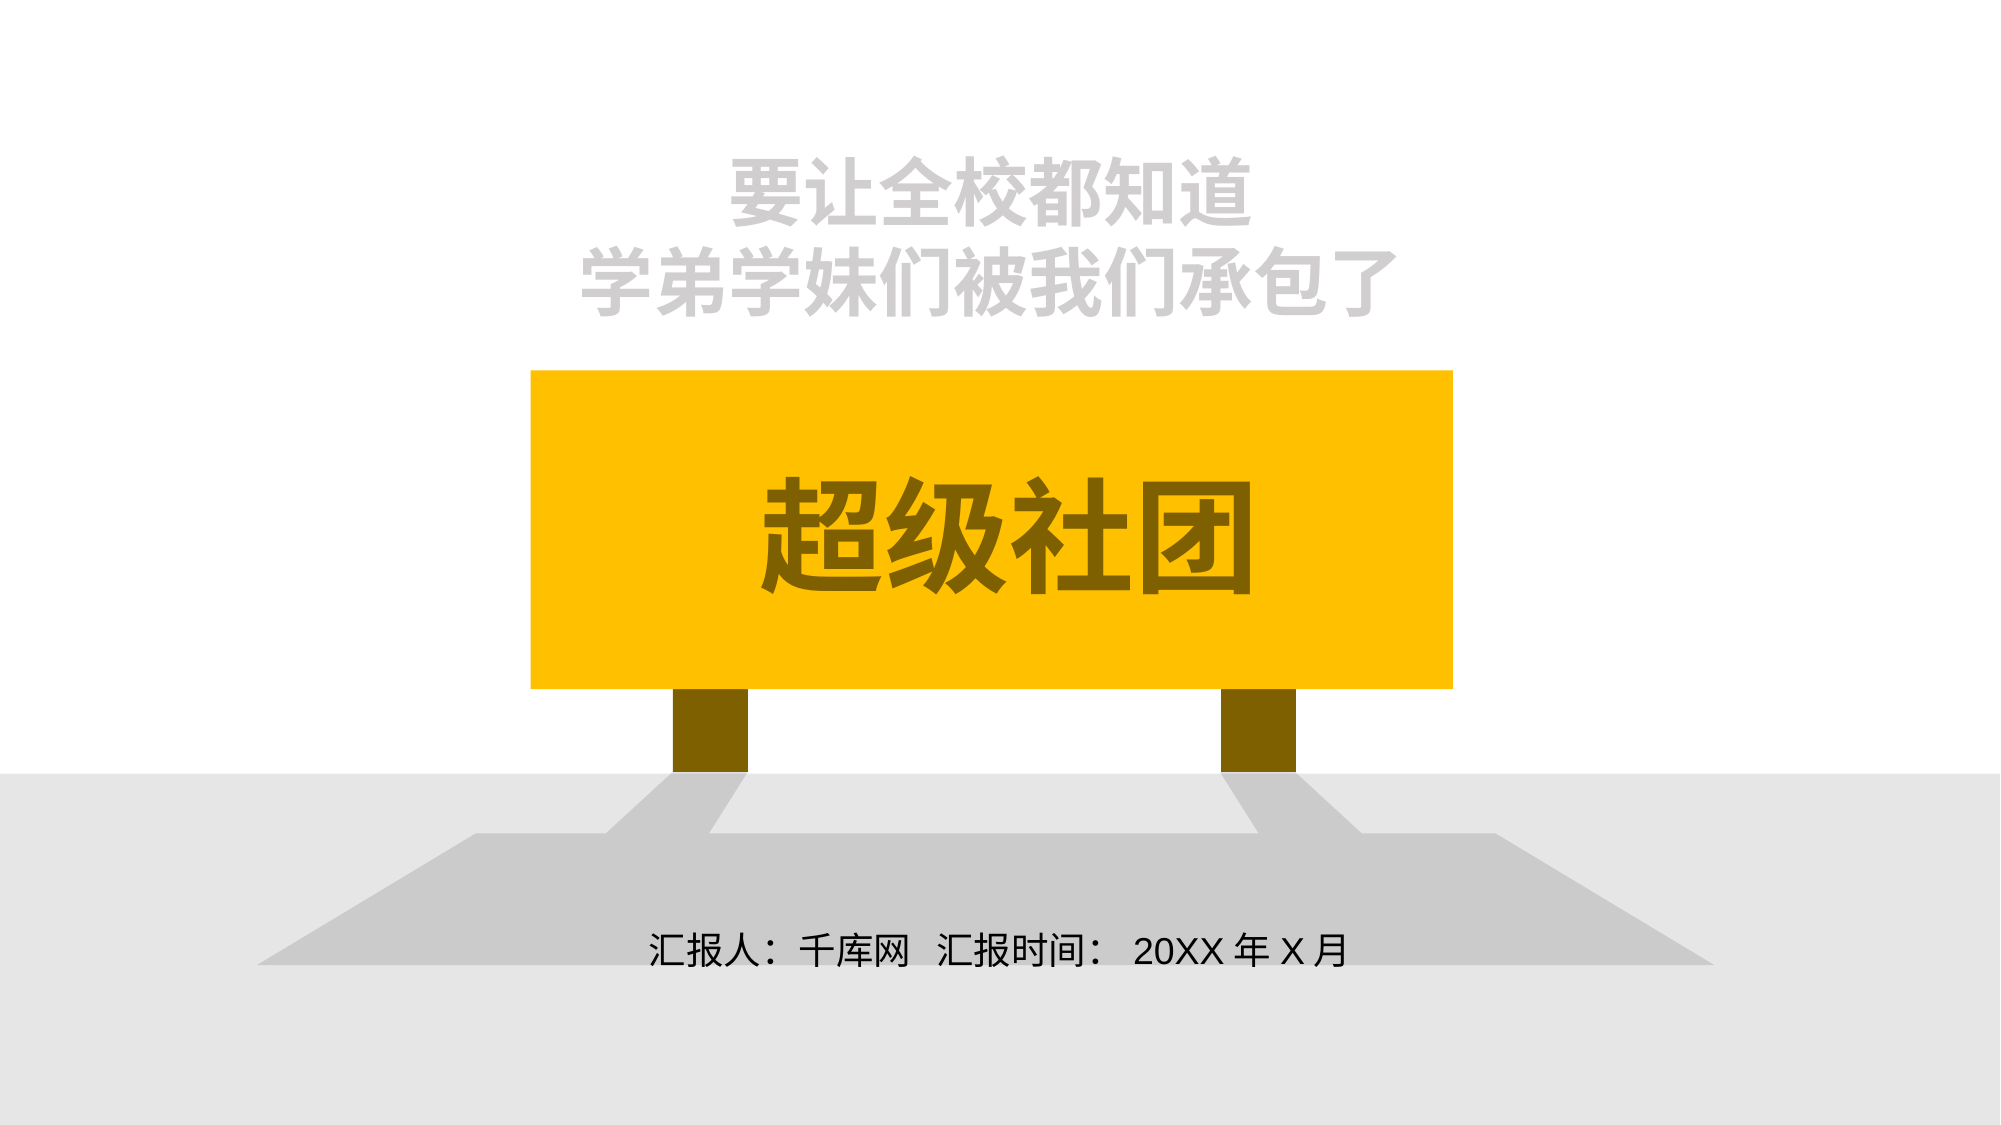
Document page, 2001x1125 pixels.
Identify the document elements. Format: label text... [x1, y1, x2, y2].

text_box 汇报人：千库网 汇报时间：20XX年X月 [0, 773, 2000, 1125]
text_box [530, 370, 1453, 690]
text_box [672, 690, 748, 772]
text_box [539, 871, 1445, 998]
text_box 超级社团 [744, 451, 1275, 616]
text_box 要让全校都知道 学弟学妹们被我们承包了 [517, 137, 1465, 333]
text_box [1221, 690, 1296, 772]
text_box [257, 771, 1715, 966]
